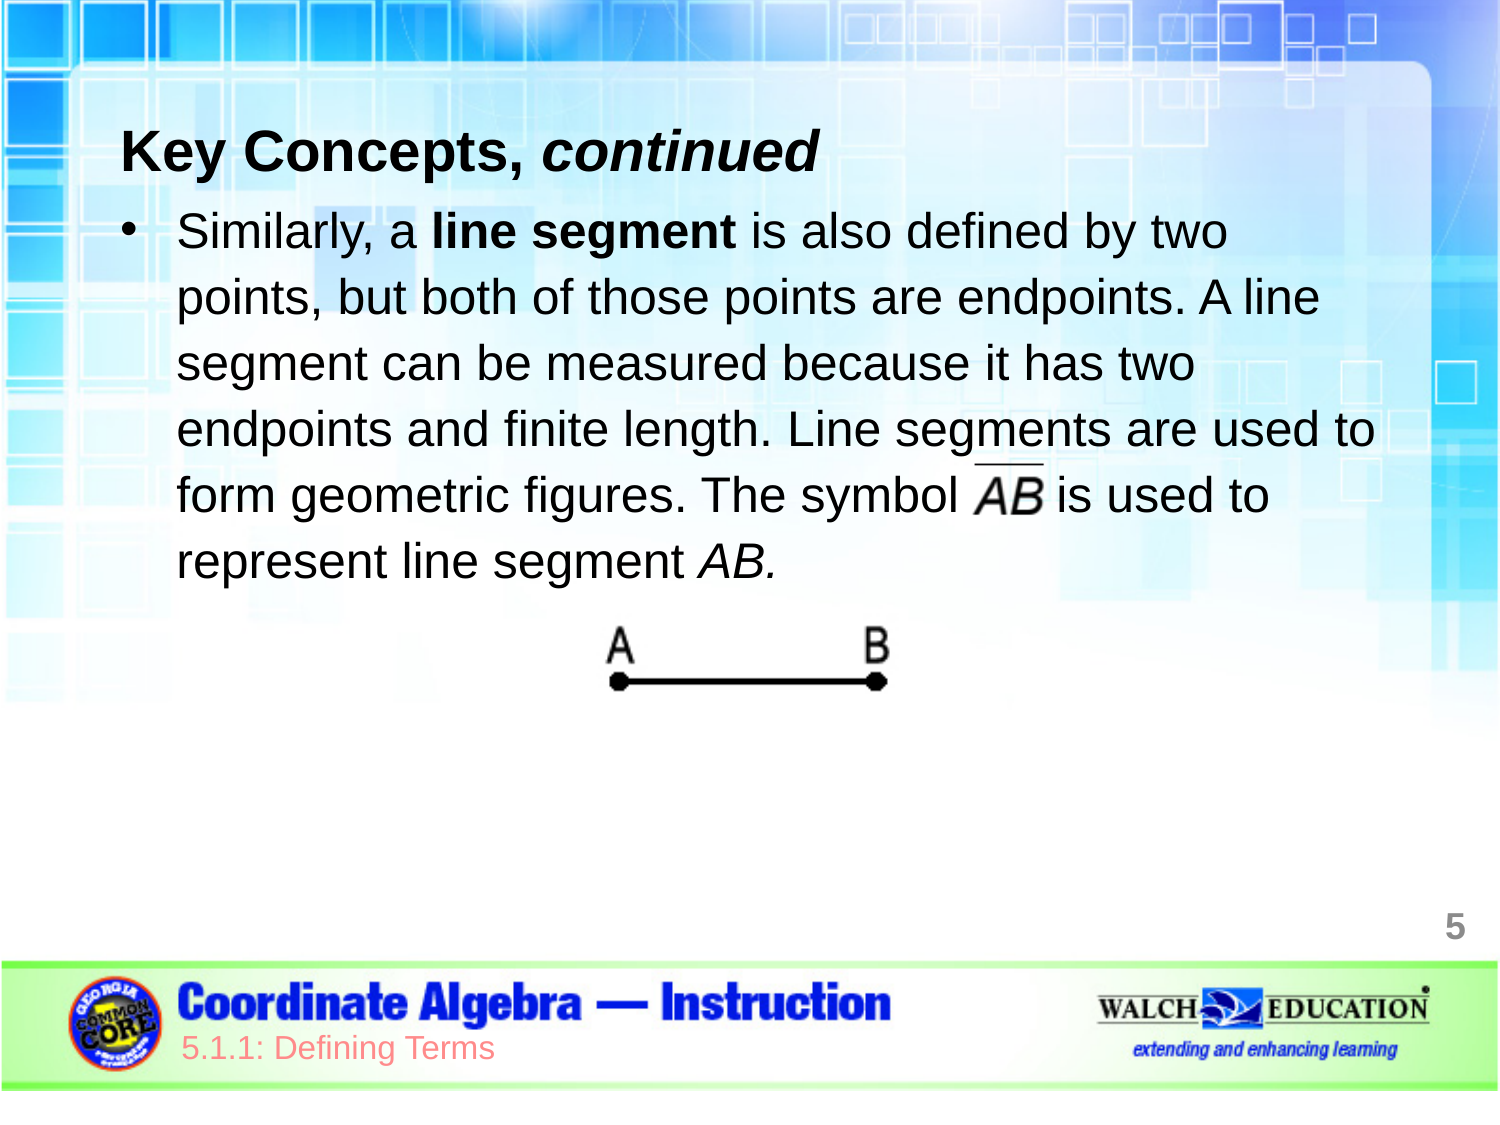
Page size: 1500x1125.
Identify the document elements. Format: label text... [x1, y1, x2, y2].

footer 5.1.1: Defining Terms [166, 1024, 1080, 1069]
picture [1, 0, 1500, 1091]
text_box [970, 459, 1046, 519]
subtitle Key Concepts, continued Similarly, a line segment is also defined by two points, but both of those points are endpoints. A line segment can be measured because it has two endpoints and finite length. Line segments are used to form geometric figures. The symbol is used to represent line segment AB. [105, 105, 1394, 925]
slide_number 5 [1361, 901, 1481, 949]
